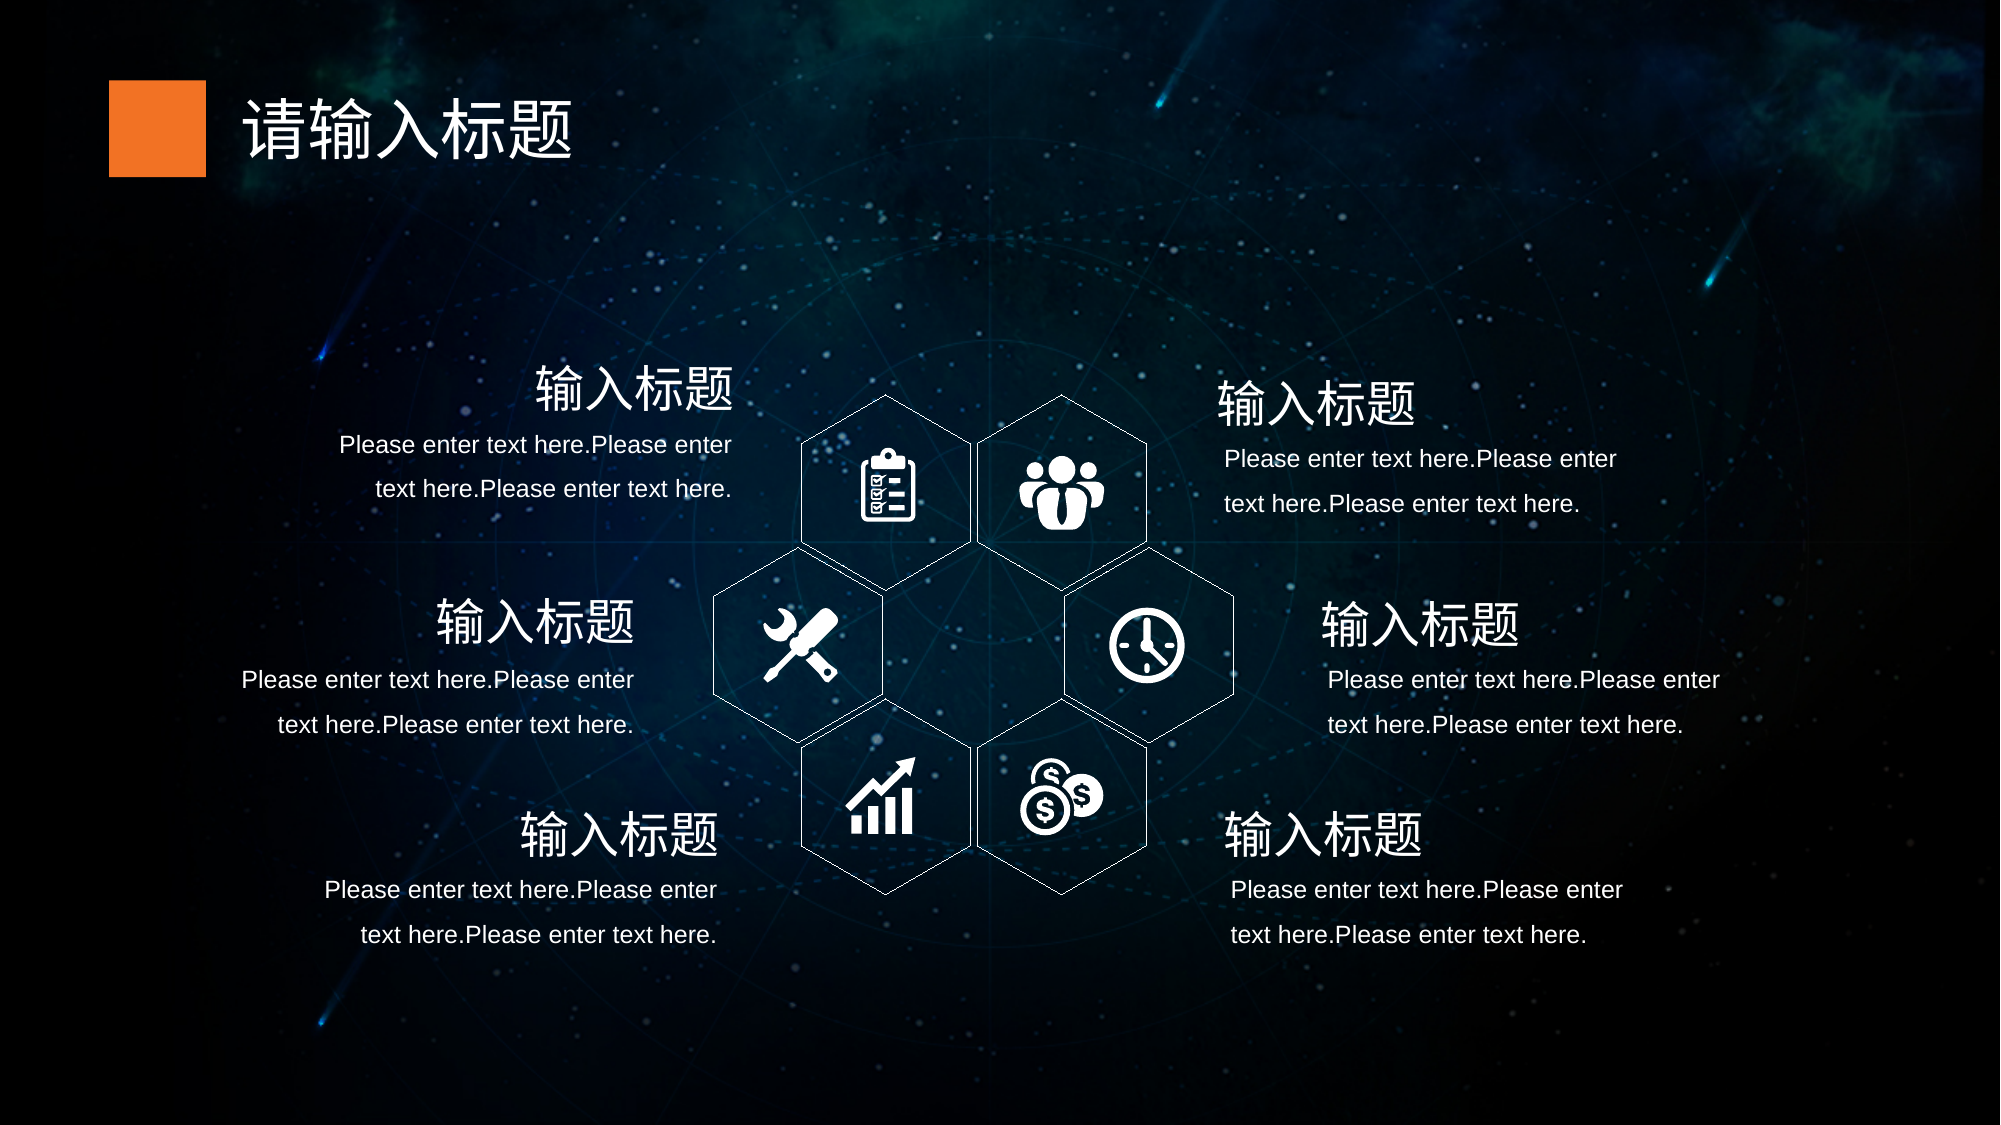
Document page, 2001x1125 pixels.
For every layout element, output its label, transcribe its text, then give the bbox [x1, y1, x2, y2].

text_box [713, 547, 883, 743]
text_box Please enter text here.Please enter text here.Please enter text here. [213, 641, 650, 746]
text_box Please enter text here.Please enter text here.Please enter text here. [1312, 641, 1749, 746]
text_box [861, 459, 916, 522]
text_box [977, 698, 1147, 895]
text_box [1048, 455, 1076, 484]
text_box Please enter text here.Please enter text here.Please enter text here. [296, 851, 733, 957]
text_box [845, 756, 916, 834]
text_box [801, 698, 971, 895]
text_box Please enter text here.Please enter text here.Please enter text here. [311, 405, 748, 511]
text_box 输入标题 [398, 795, 735, 871]
text_box [1064, 547, 1234, 743]
text_box 请输入标题 [225, 80, 590, 175]
picture [0, 0, 2000, 1125]
text_box [1109, 607, 1185, 684]
text_box [801, 394, 971, 591]
text_box [763, 608, 839, 683]
text_box [1080, 462, 1097, 479]
text_box [1026, 462, 1044, 479]
text_box Please enter text here.Please enter text here.Please enter text here. [1215, 851, 1653, 956]
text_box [1020, 758, 1104, 836]
text_box 输入标题 [412, 350, 750, 425]
text_box [1075, 481, 1105, 508]
text_box [109, 80, 206, 178]
text_box Please enter text here.Please enter text here.Please enter text here. [1209, 420, 1646, 525]
text_box [1036, 487, 1088, 530]
text_box [1019, 481, 1048, 508]
text_box [977, 394, 1147, 591]
text_box 输入标题 [1208, 796, 1545, 871]
text_box 输入标题 [313, 583, 650, 641]
text_box 输入标题 [1305, 586, 1642, 661]
text_box 输入标题 [1202, 365, 1539, 440]
text_box [871, 447, 906, 470]
